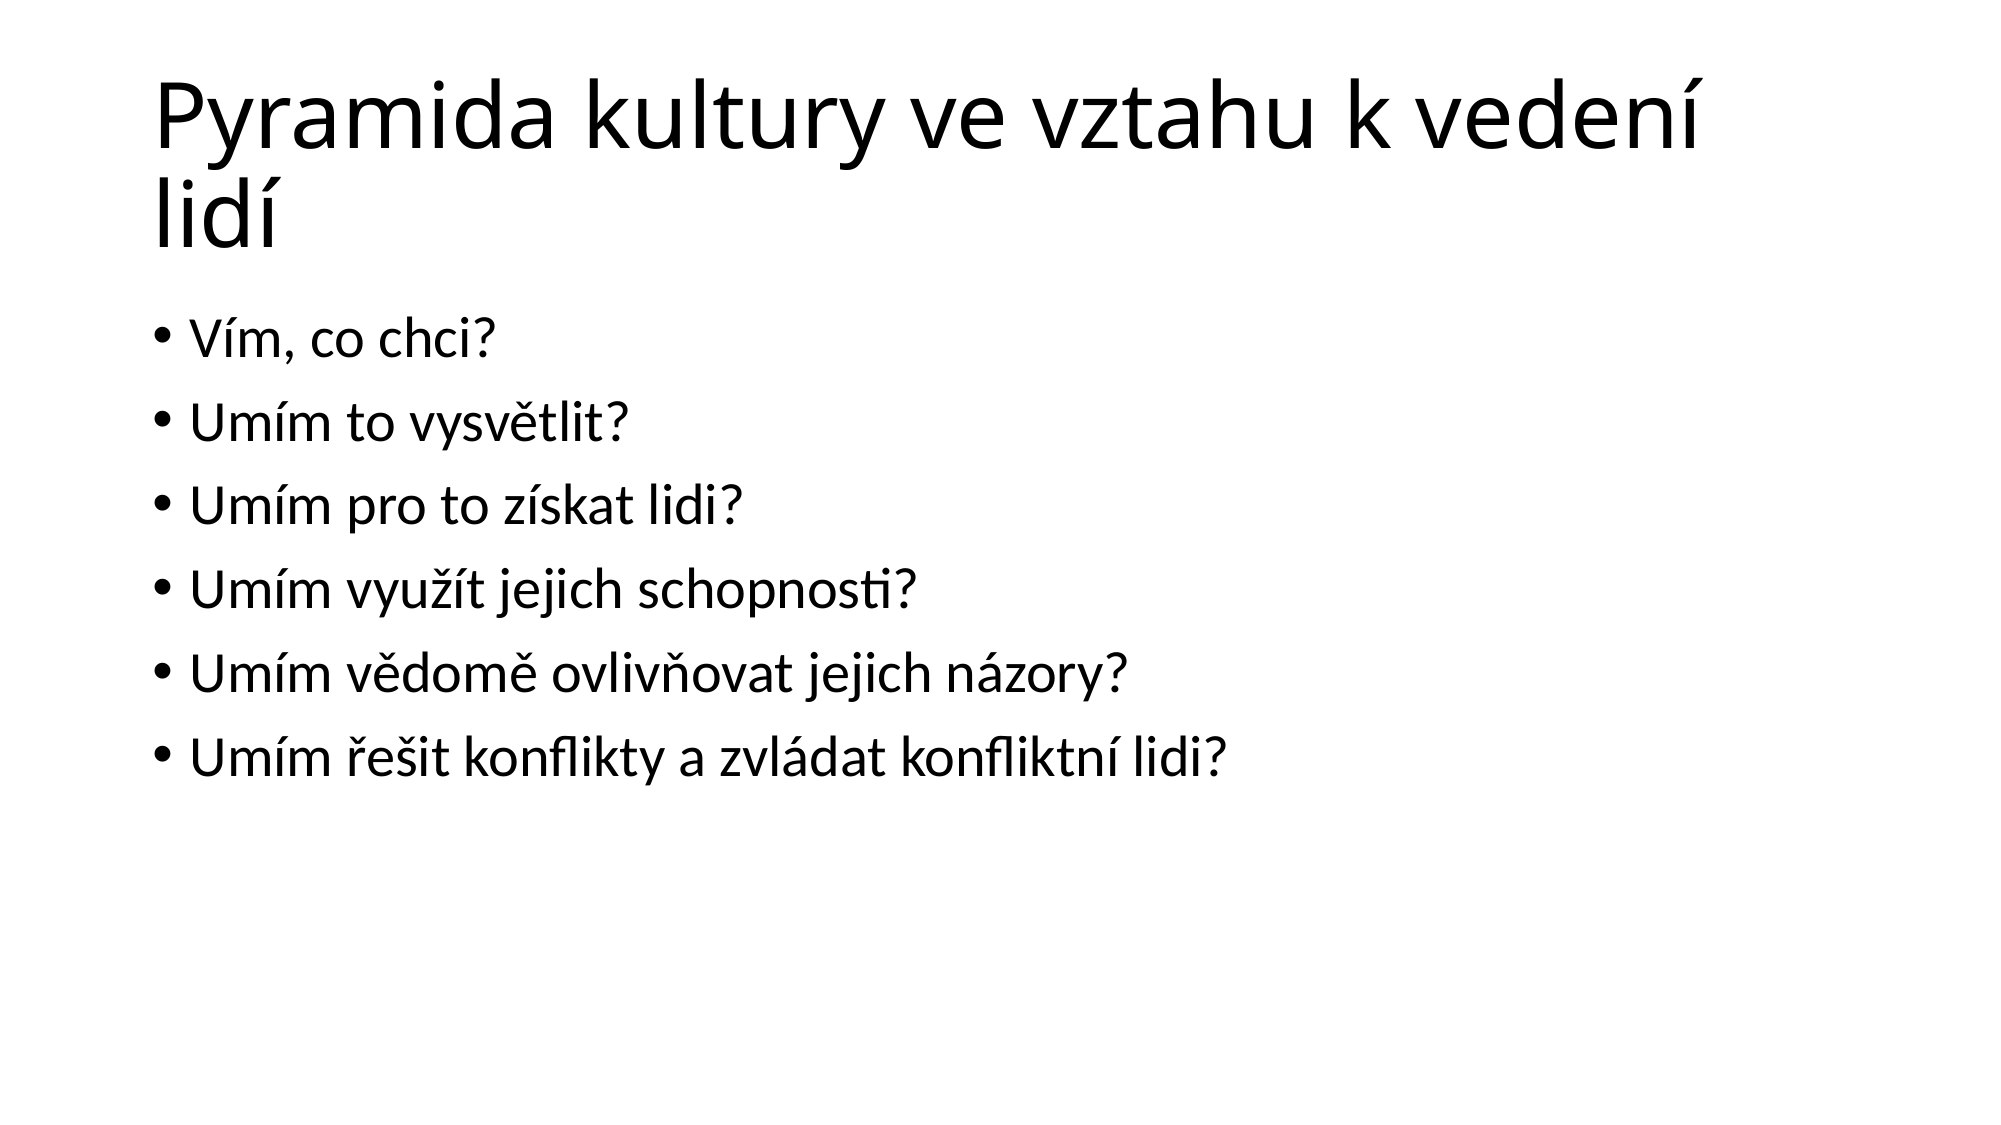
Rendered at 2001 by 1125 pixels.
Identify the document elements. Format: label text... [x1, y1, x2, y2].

title Pyramida kultury ve vztahu k vedení lidí [137, 59, 1863, 278]
list Vím, co chci? Umím to vysvětlit? Umím pro to získat lidi? Umím využít jejich schopnosti? Umím vědomě ovlivňovat jejich názory? Umím řešit konflikty a zvládat konfliktní lidi? [137, 299, 1863, 1014]
